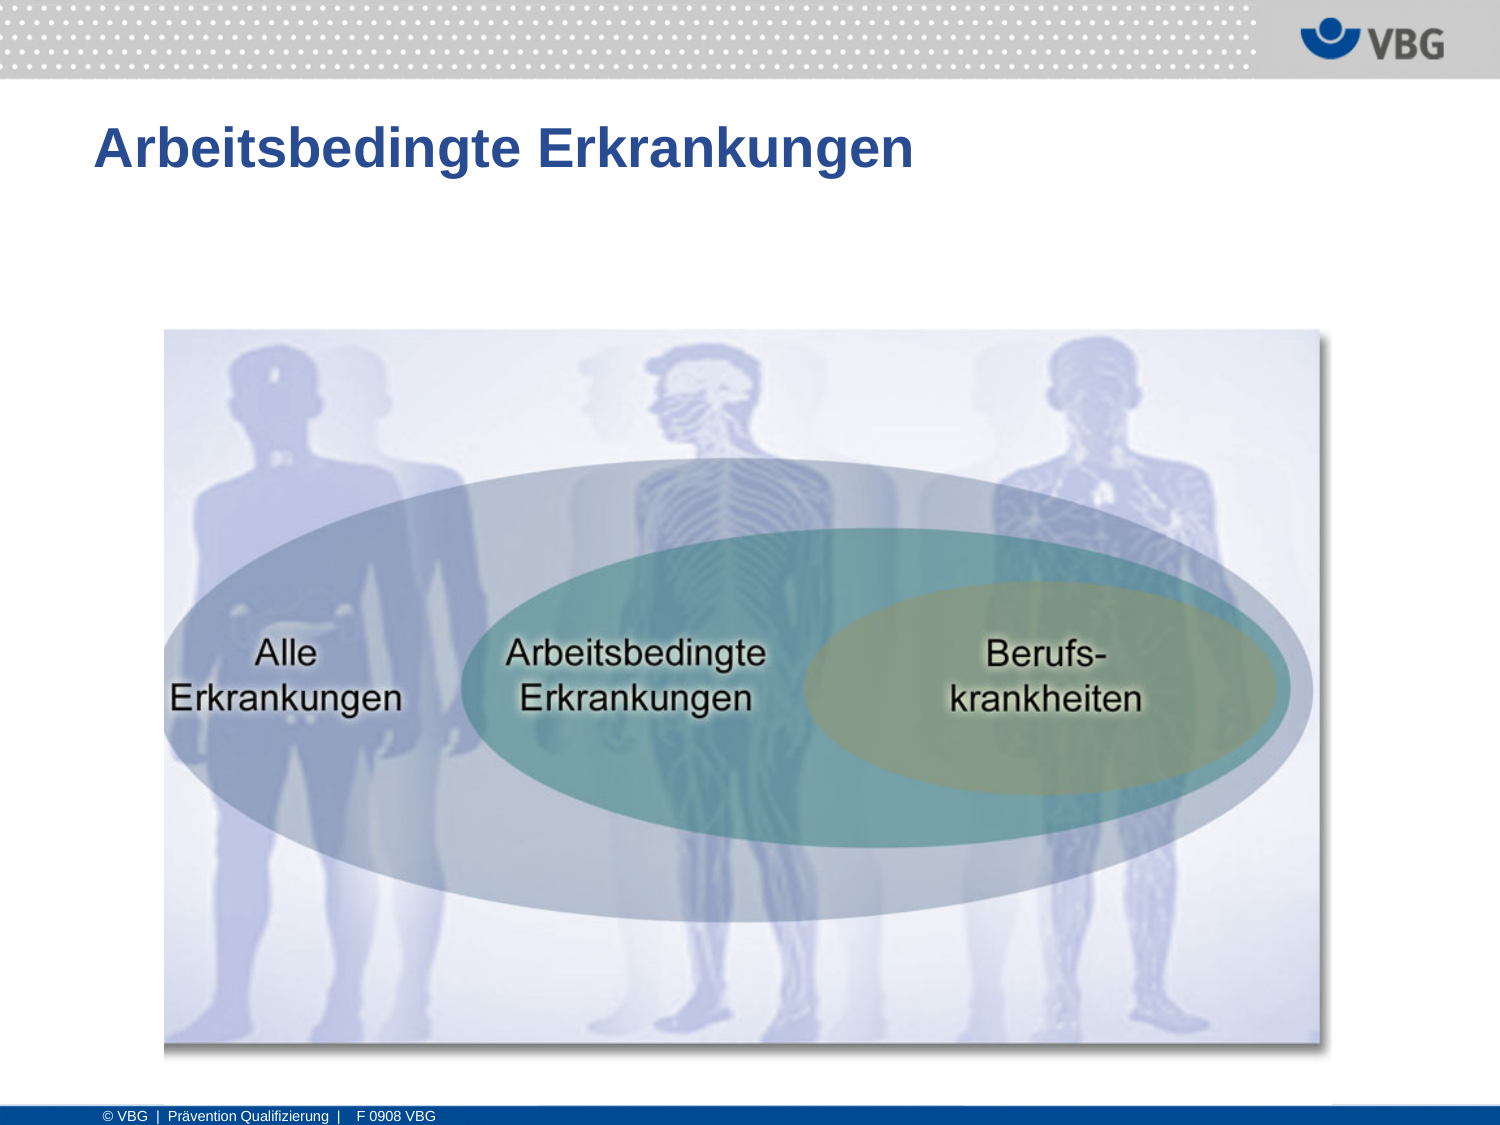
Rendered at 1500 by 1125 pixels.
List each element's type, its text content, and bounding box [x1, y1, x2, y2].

picture [0, 0, 1500, 1125]
list F 0908 VBG [356, 1108, 547, 1125]
title Arbeitsbedingte Erkrankungen [93, 112, 1415, 254]
